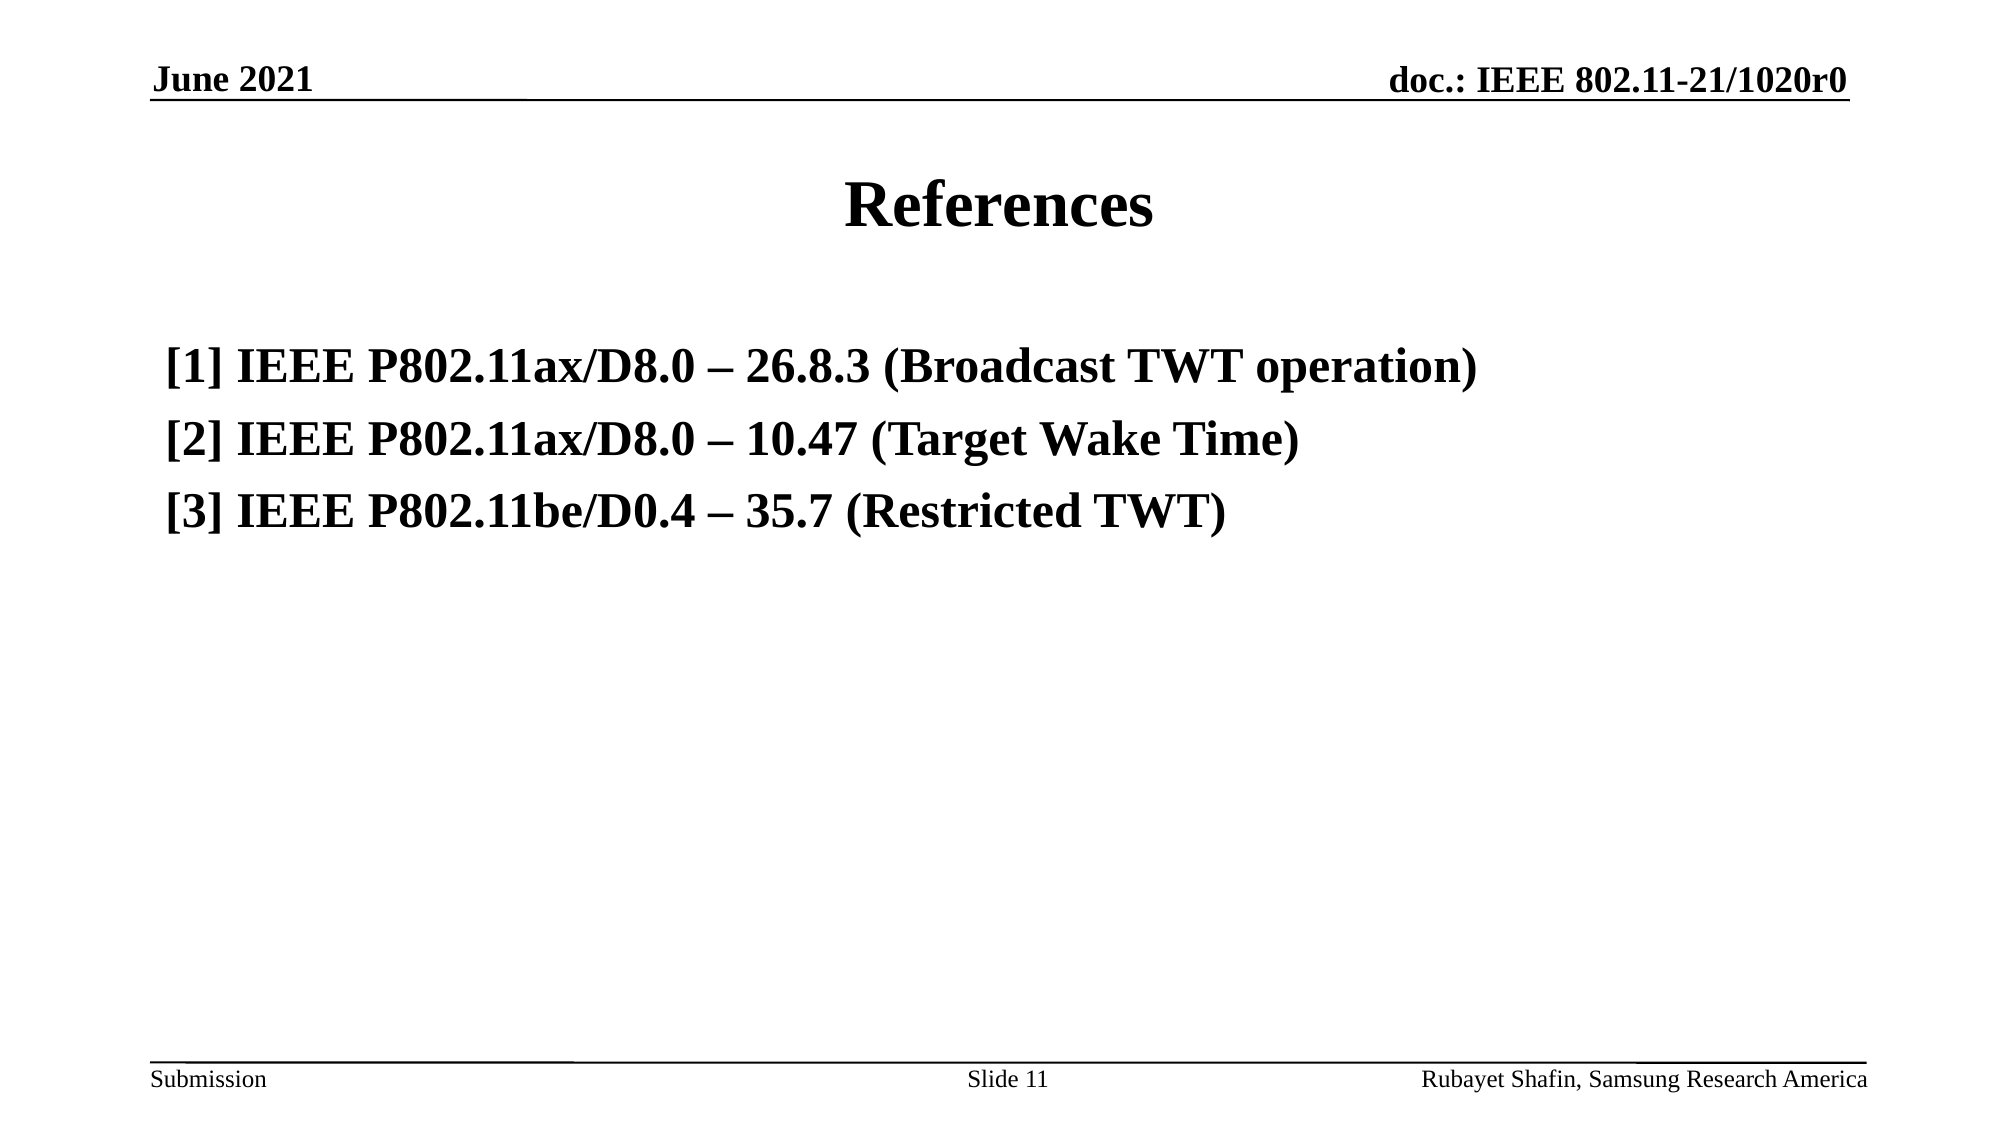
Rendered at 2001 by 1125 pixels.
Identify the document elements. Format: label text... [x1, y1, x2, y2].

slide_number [152, 54, 563, 100]
footer Rubayet Shafin, Samsung Research America [1171, 1061, 1869, 1093]
title References [149, 112, 1850, 288]
list [1] IEEE P802.11ax/D8.0 – 26.8.3 (Broadcast TWT operation) [2] IEEE P802.11ax/D8.0 – 10.47 (Target Wake Time) [3] IEEE P802.11be/D0.4 – 35.7 (Restricted TWT) [149, 324, 1850, 1000]
slide_number Slide 11 [950, 1061, 1067, 1123]
